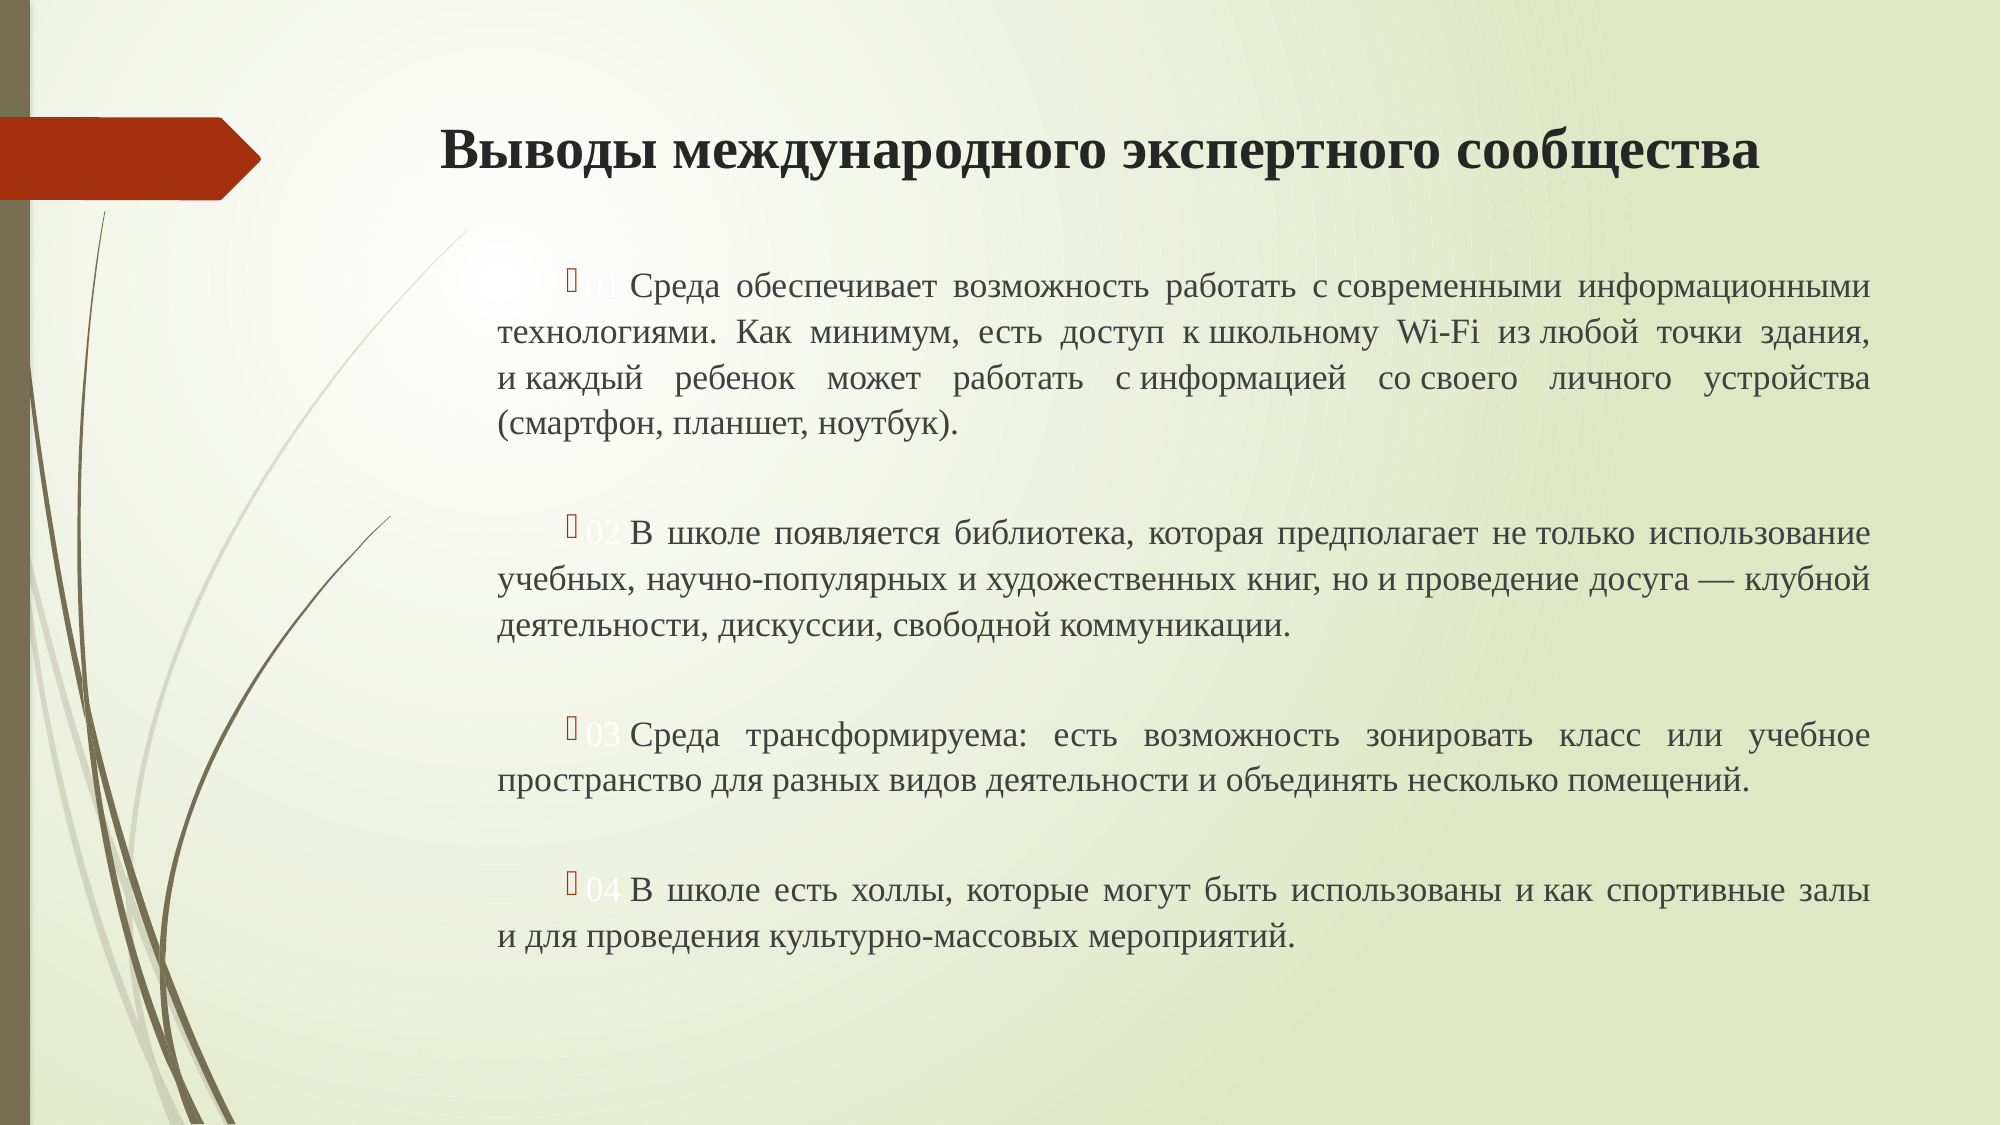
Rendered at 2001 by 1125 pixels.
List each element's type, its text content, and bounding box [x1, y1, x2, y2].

title Выводы международного экспертного сообщества [425, 102, 1888, 226]
list 01 Среда обеспечивает возможность работать с современными информационными технологиями. Как минимум, есть доступ к школьному Wi-Fi из любой точки здания, и каждый ребенок может работать с информацией со своего личного устройства (смартфон, планшет, ноутбук). 02 В школе появляется библиотека, которая предполагает не только использование учебных, научно-популярных и художественных книг, но и проведение досуга — клубной деятельности, дискуссии, свободной коммуникации. 03 Среда трансформируема: есть возможность зонировать класс или учебное пространство для разных видов деятельности и объединять несколько помещений. 04 В школе есть холлы, которые могут быть использованы и как спортивные залы и для проведения культурно-массовых мероприятий. [424, 251, 1888, 970]
